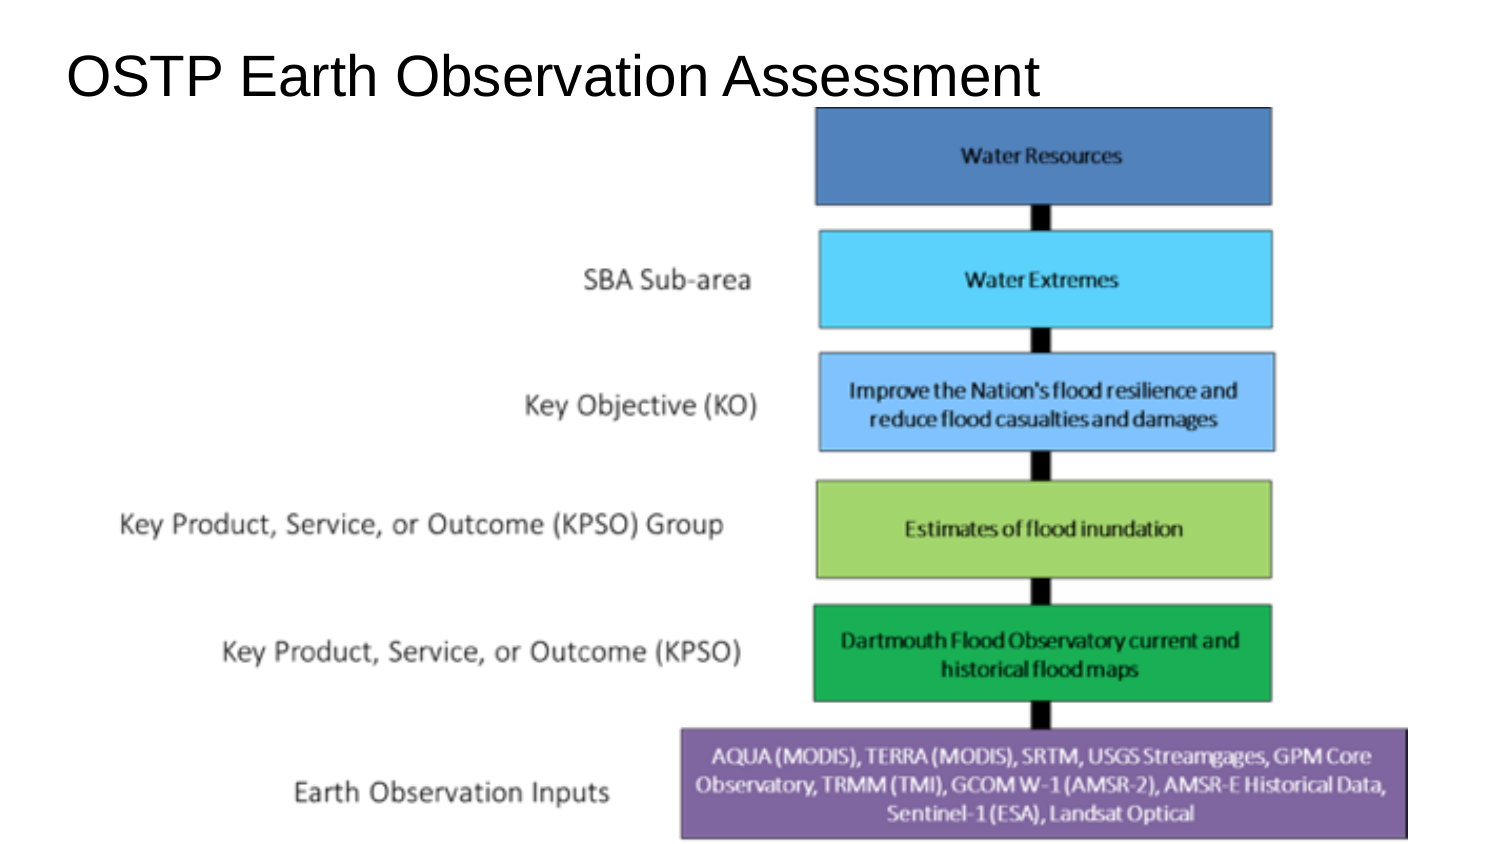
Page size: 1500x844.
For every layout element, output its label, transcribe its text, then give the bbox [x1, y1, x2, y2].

picture [99, 107, 1409, 844]
title OSTP Earth Observation Assessment [51, 23, 1449, 117]
